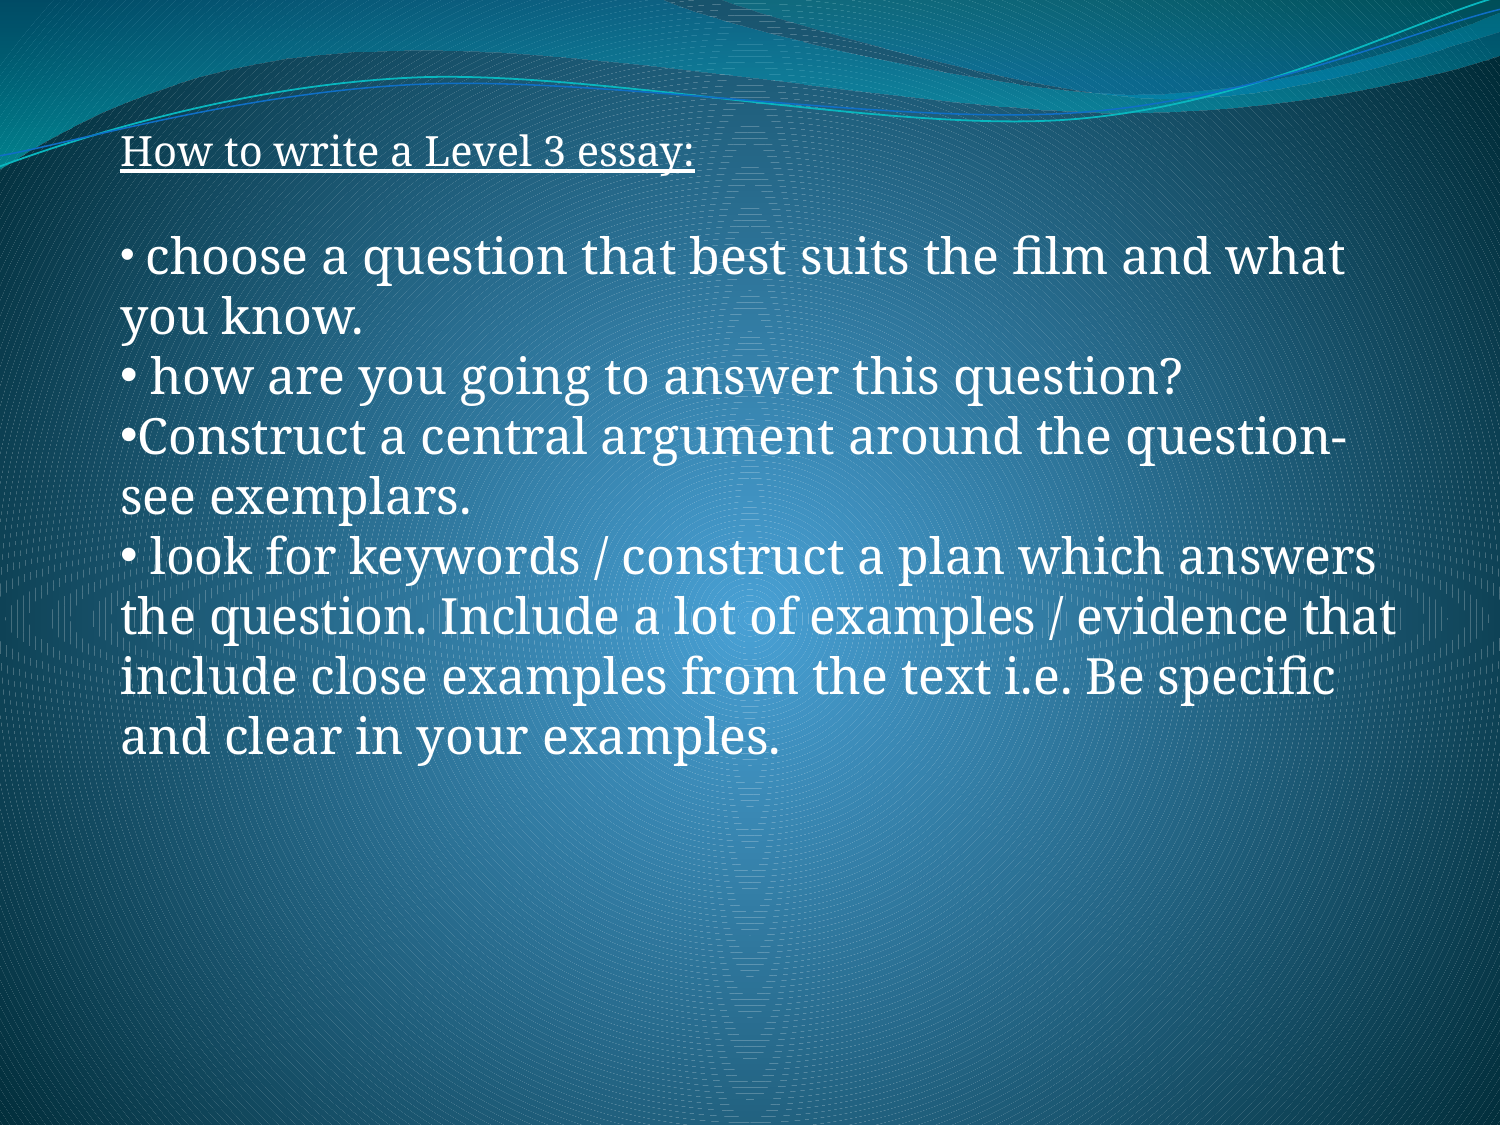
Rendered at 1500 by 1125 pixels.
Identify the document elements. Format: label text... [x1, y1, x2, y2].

text_box How to write a Level 3 essay: choose a question that best suits the film and what you know. how are you going to answer this question? Construct a central argument around the question- see exemplars. look for keywords / construct a plan which answers the question. Include a lot of examples / evidence that include close examples from the text i.e. Be specific and clear in your examples. [105, 117, 1418, 832]
